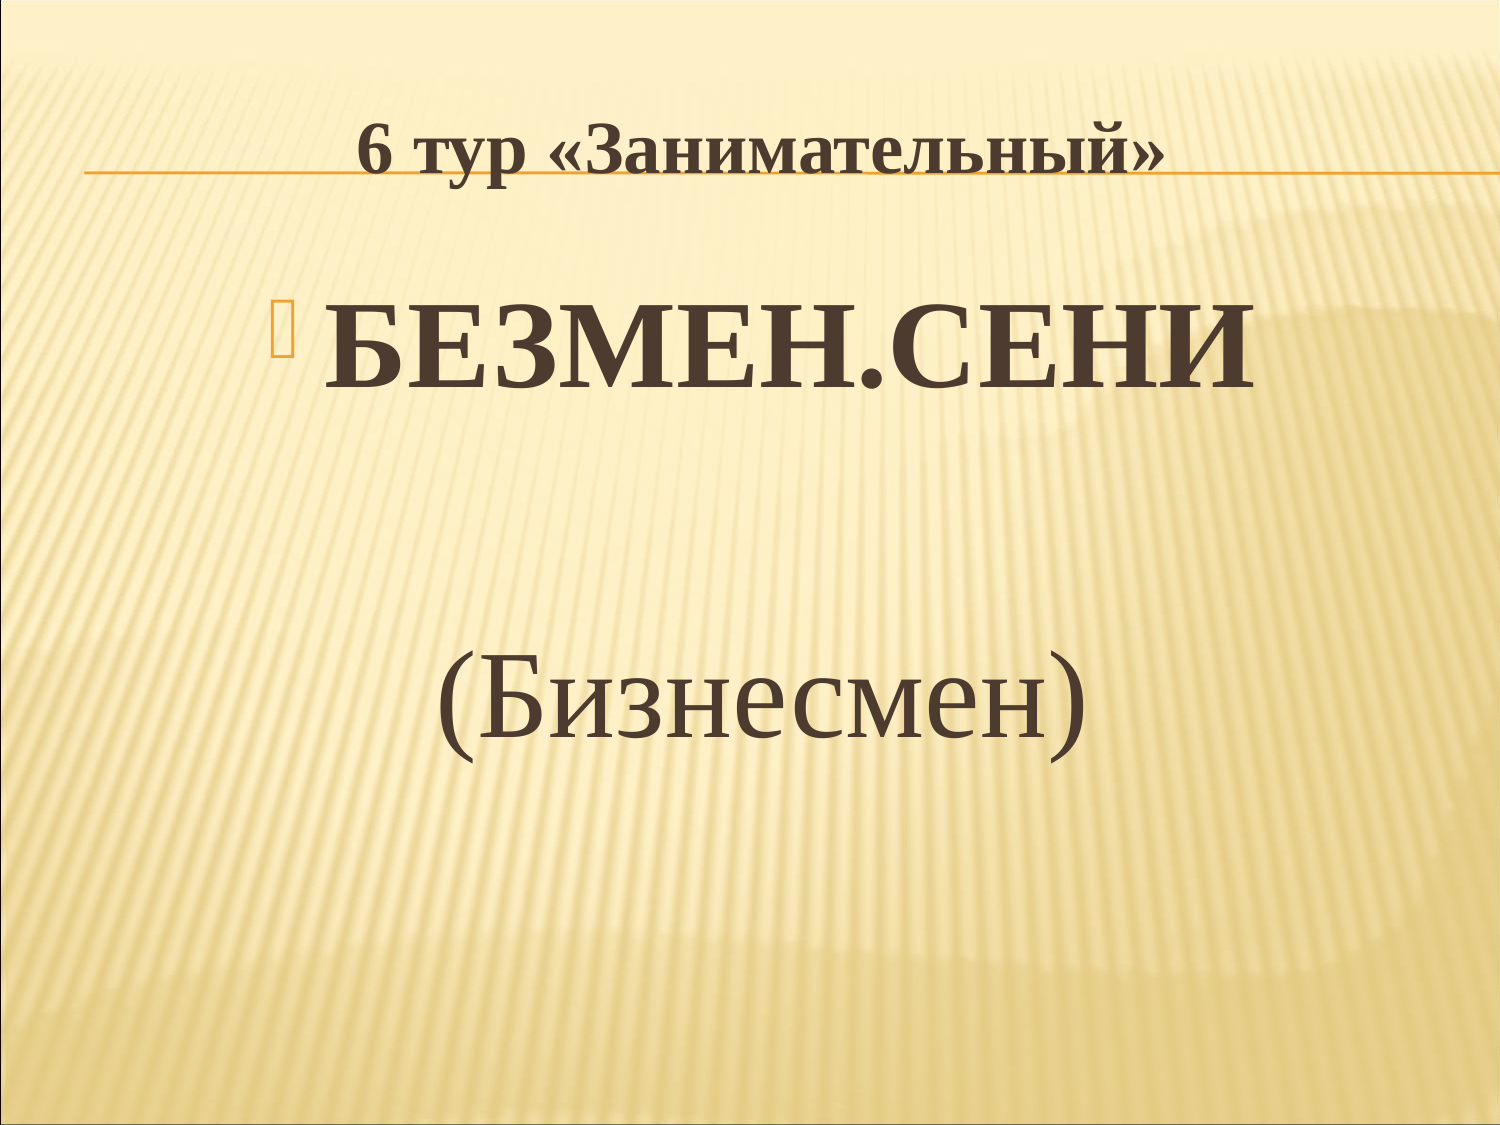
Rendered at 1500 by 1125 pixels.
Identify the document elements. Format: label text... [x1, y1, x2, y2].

picture [0, 0, 1500, 1125]
title 6 тур «Занимательный» [50, 75, 1475, 213]
list БЕЗМЕН.СЕНИ (Бизнесмен) [50, 254, 1475, 998]
